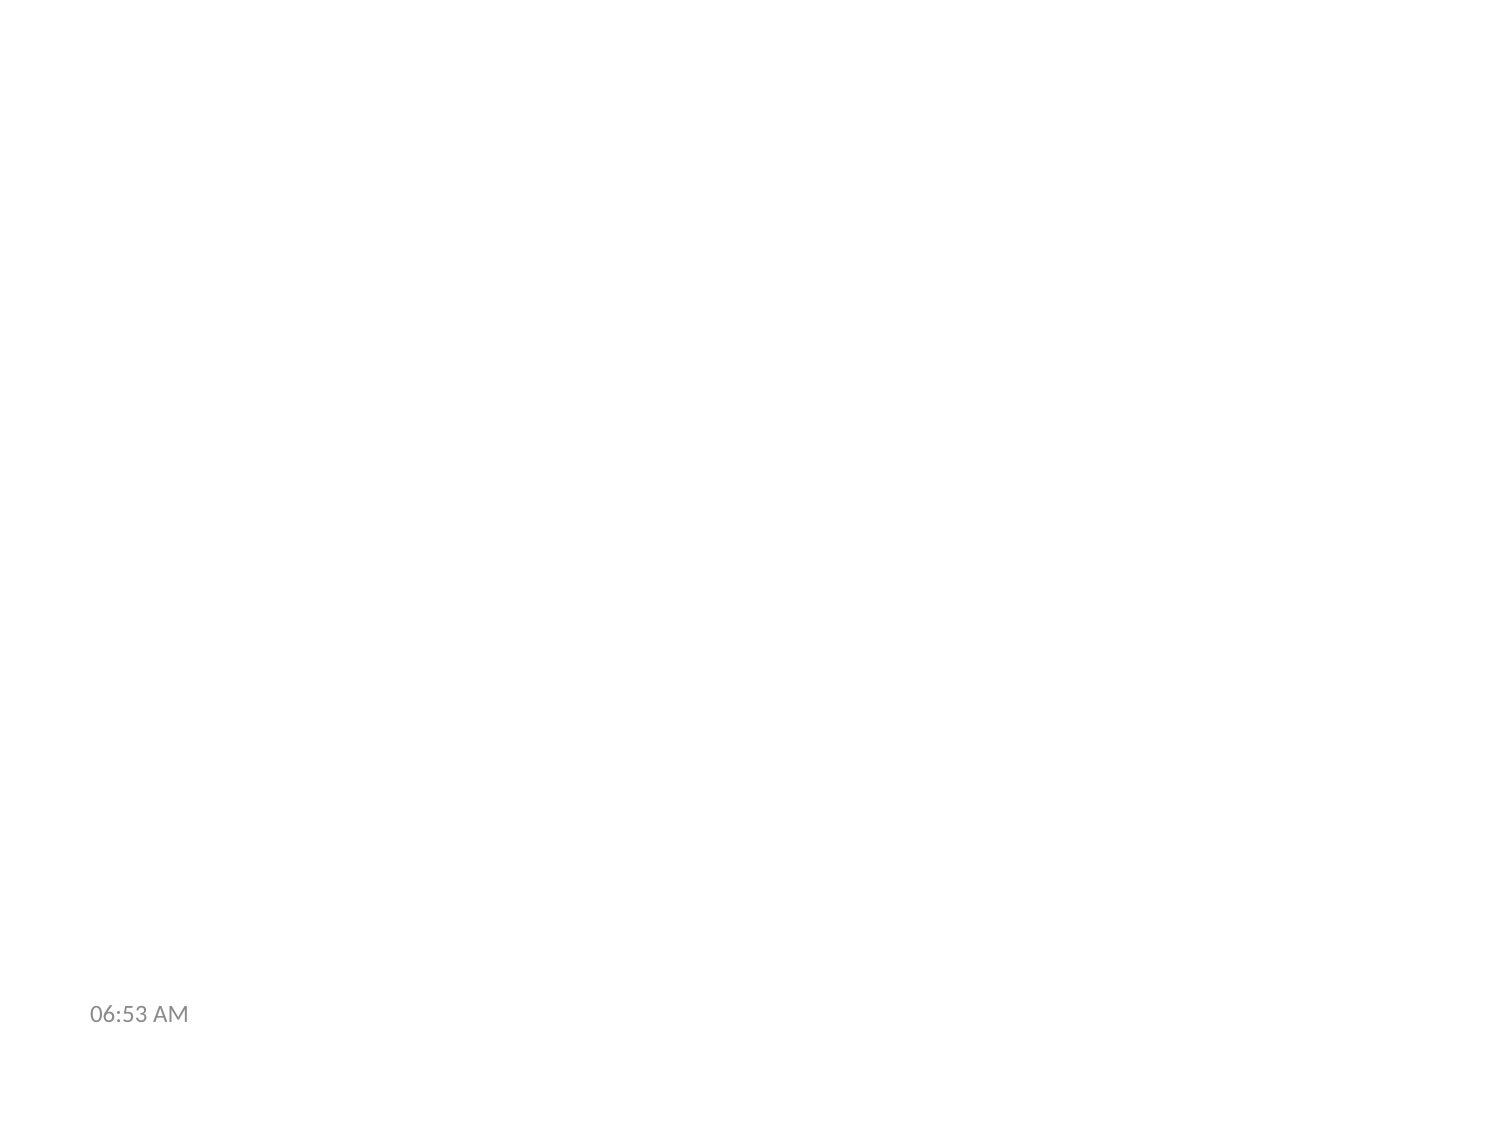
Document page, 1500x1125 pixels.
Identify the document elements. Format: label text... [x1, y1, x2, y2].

text_box 3:35 PM [75, 982, 425, 1043]
